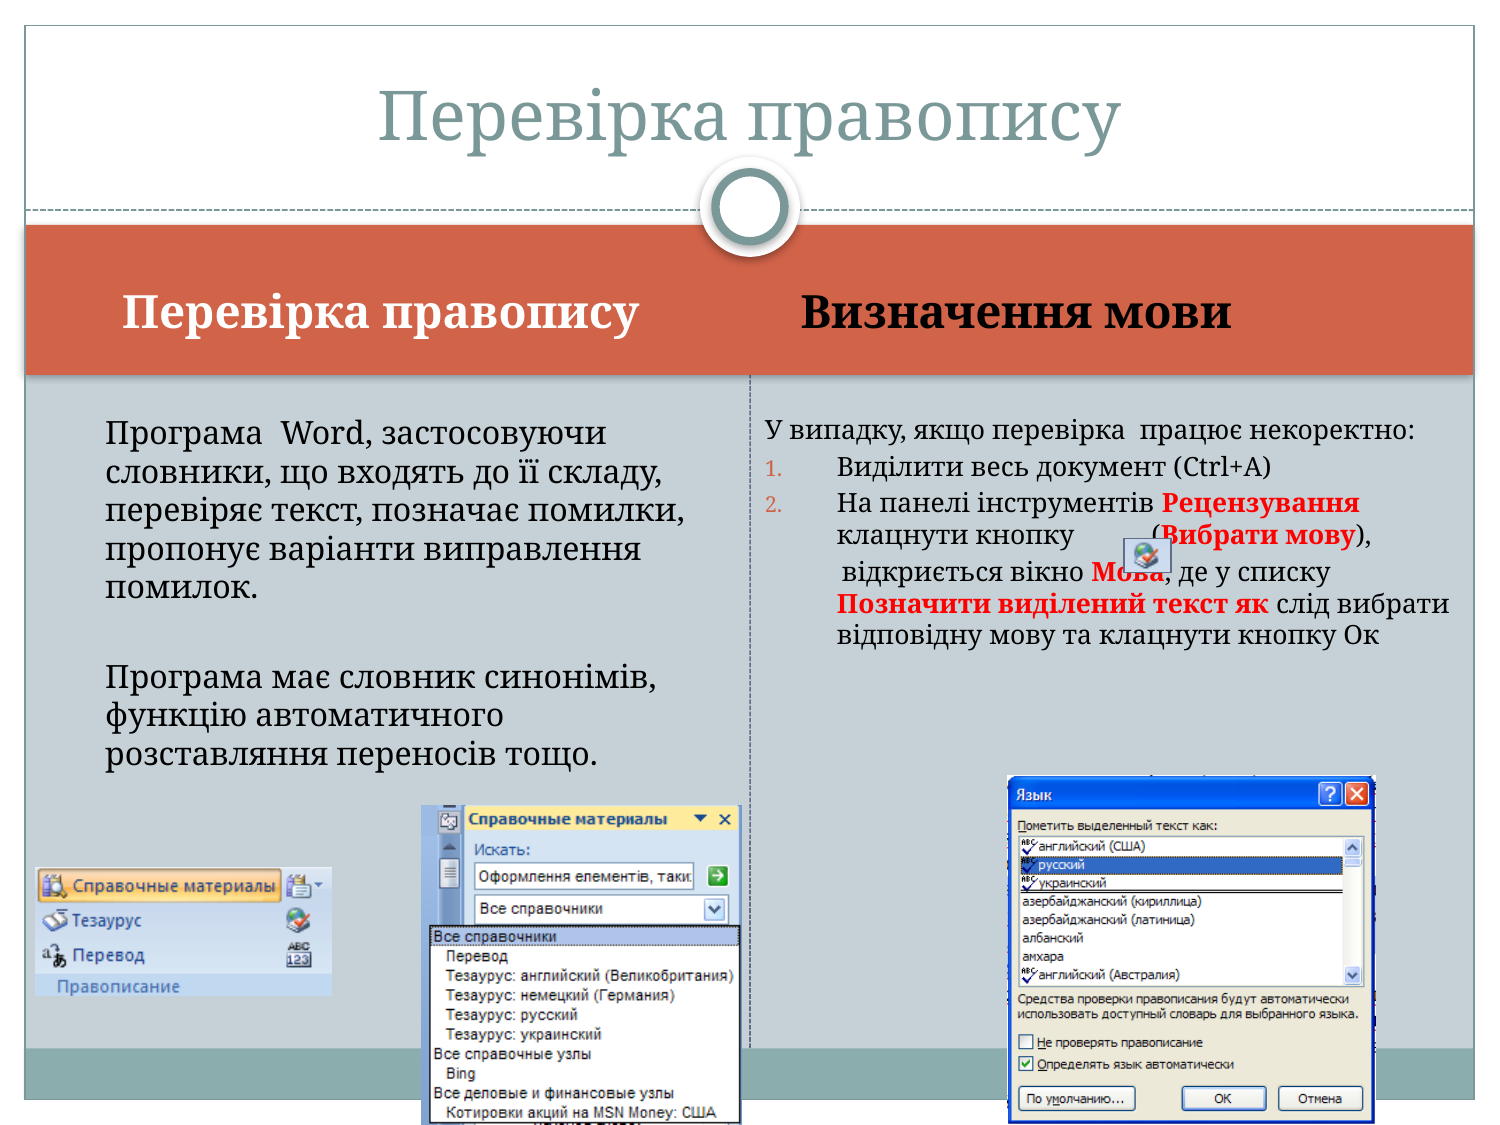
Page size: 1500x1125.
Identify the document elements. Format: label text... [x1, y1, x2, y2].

list Перевірка правопису [48, 249, 714, 371]
picture [1124, 538, 1171, 573]
picture [421, 805, 742, 1125]
list У випадку, якщо перевірка працює некоректно: Виділити весь документ (Ctrl+A) На панелі інструментів Рецензування клацнути кнопку (Вибрати мову), відкриється вікно Мова, де у списку Позначити виділений текст як слід вибрати відповідну мову та клацнути кнопку Ок [750, 405, 1477, 715]
picture [1007, 775, 1377, 1125]
list Визначення мови [785, 249, 1450, 371]
list Програма Word, застосовуючи словники, що входять до її складу, перевіряє текст, позначає помилки, пропонує варіанти виправлення помилок. Програма має словник синонімів, функцію автоматичного розставляння переносів тощо. [49, 405, 713, 786]
picture [34, 866, 333, 996]
title Перевірка правопису [49, 37, 1450, 162]
